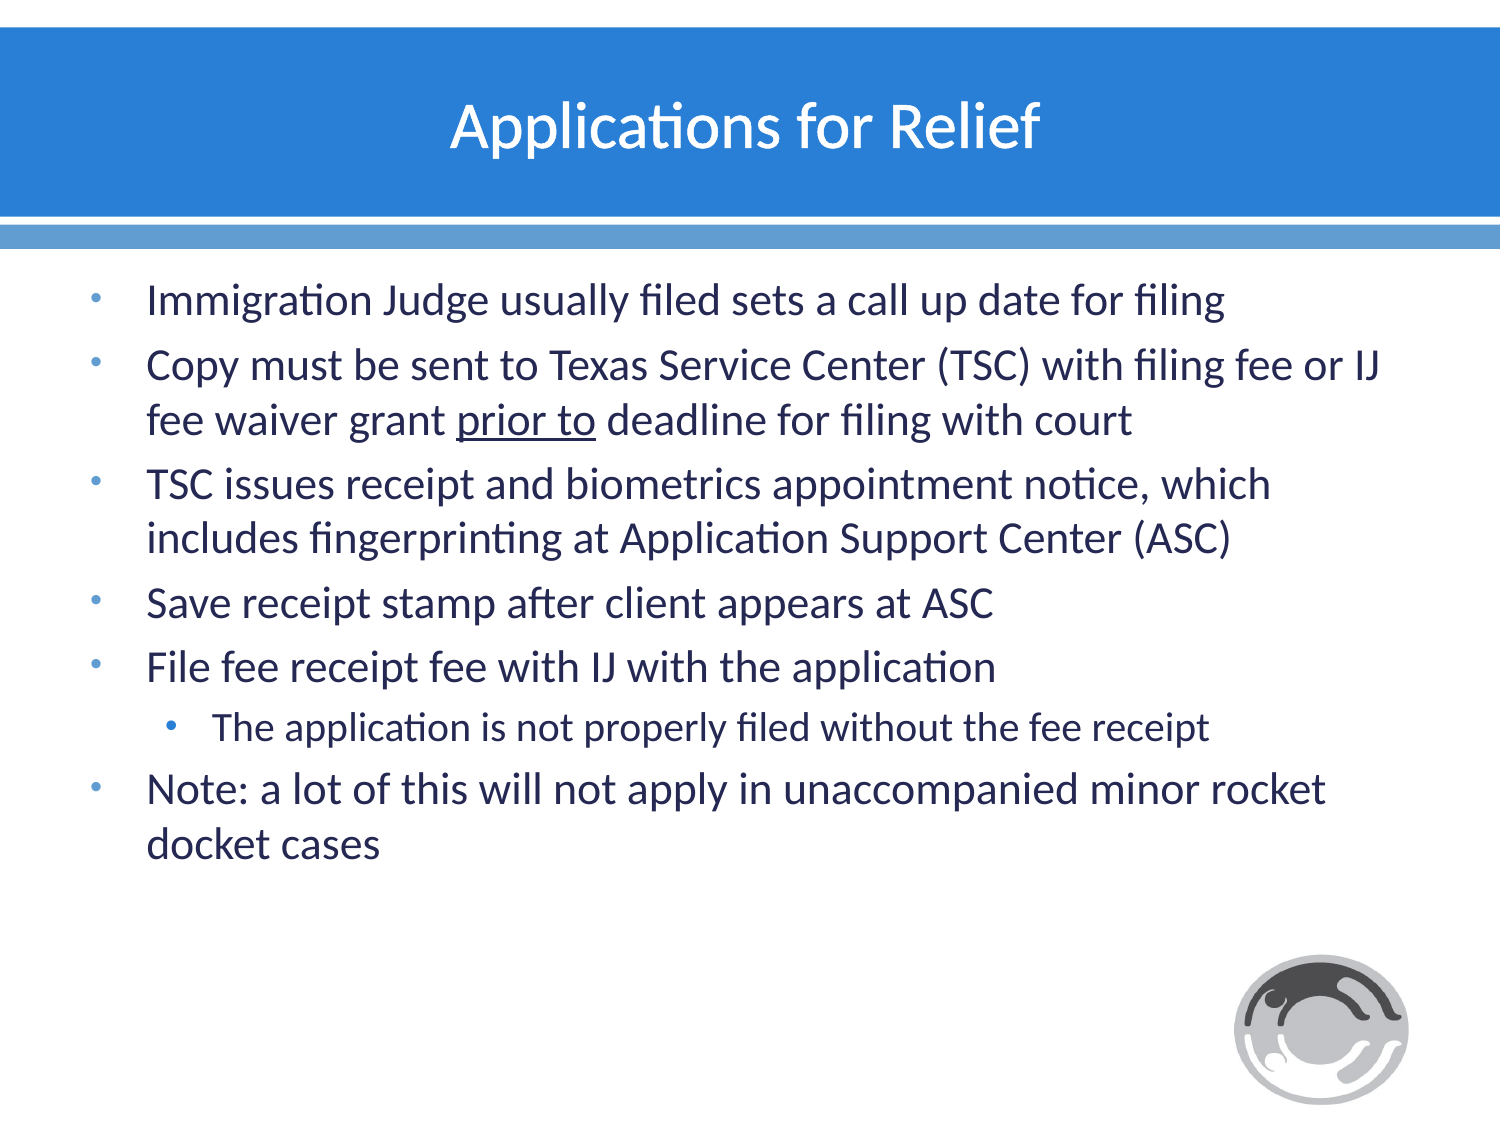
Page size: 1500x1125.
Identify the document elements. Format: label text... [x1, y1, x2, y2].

list Immigration Judge usually filed sets a call up date for filing Copy must be sent to Texas Service Center (TSC) with filing fee or IJ fee waiver grant prior to deadline for filing with court TSC issues receipt and biometrics appointment notice, which includes fingerprinting at Application Support Center (ASC) Save receipt stamp after client appears at ASC File fee receipt fee with IJ with the application The application is not properly filed without the fee receipt Note: a lot of this will not apply in unaccompanied minor rocket docket cases [75, 262, 1425, 1005]
picture [1234, 1005, 1424, 1125]
title Applications for Relief [75, 29, 1425, 213]
